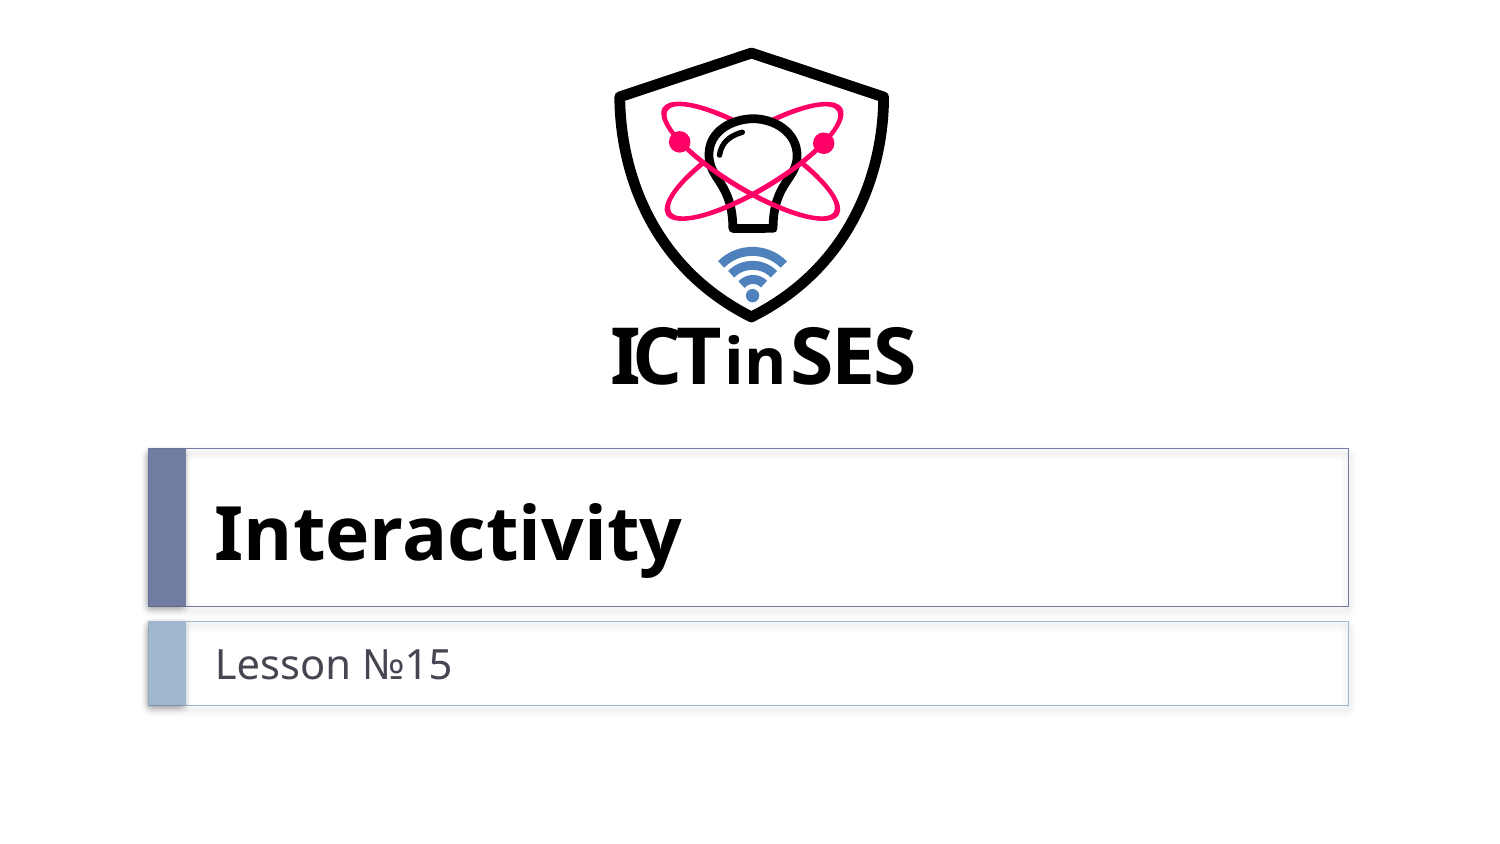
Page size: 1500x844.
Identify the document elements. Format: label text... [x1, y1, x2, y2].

subtitle Lesson №15 [200, 630, 1325, 697]
title Interactivity [200, 478, 1325, 600]
